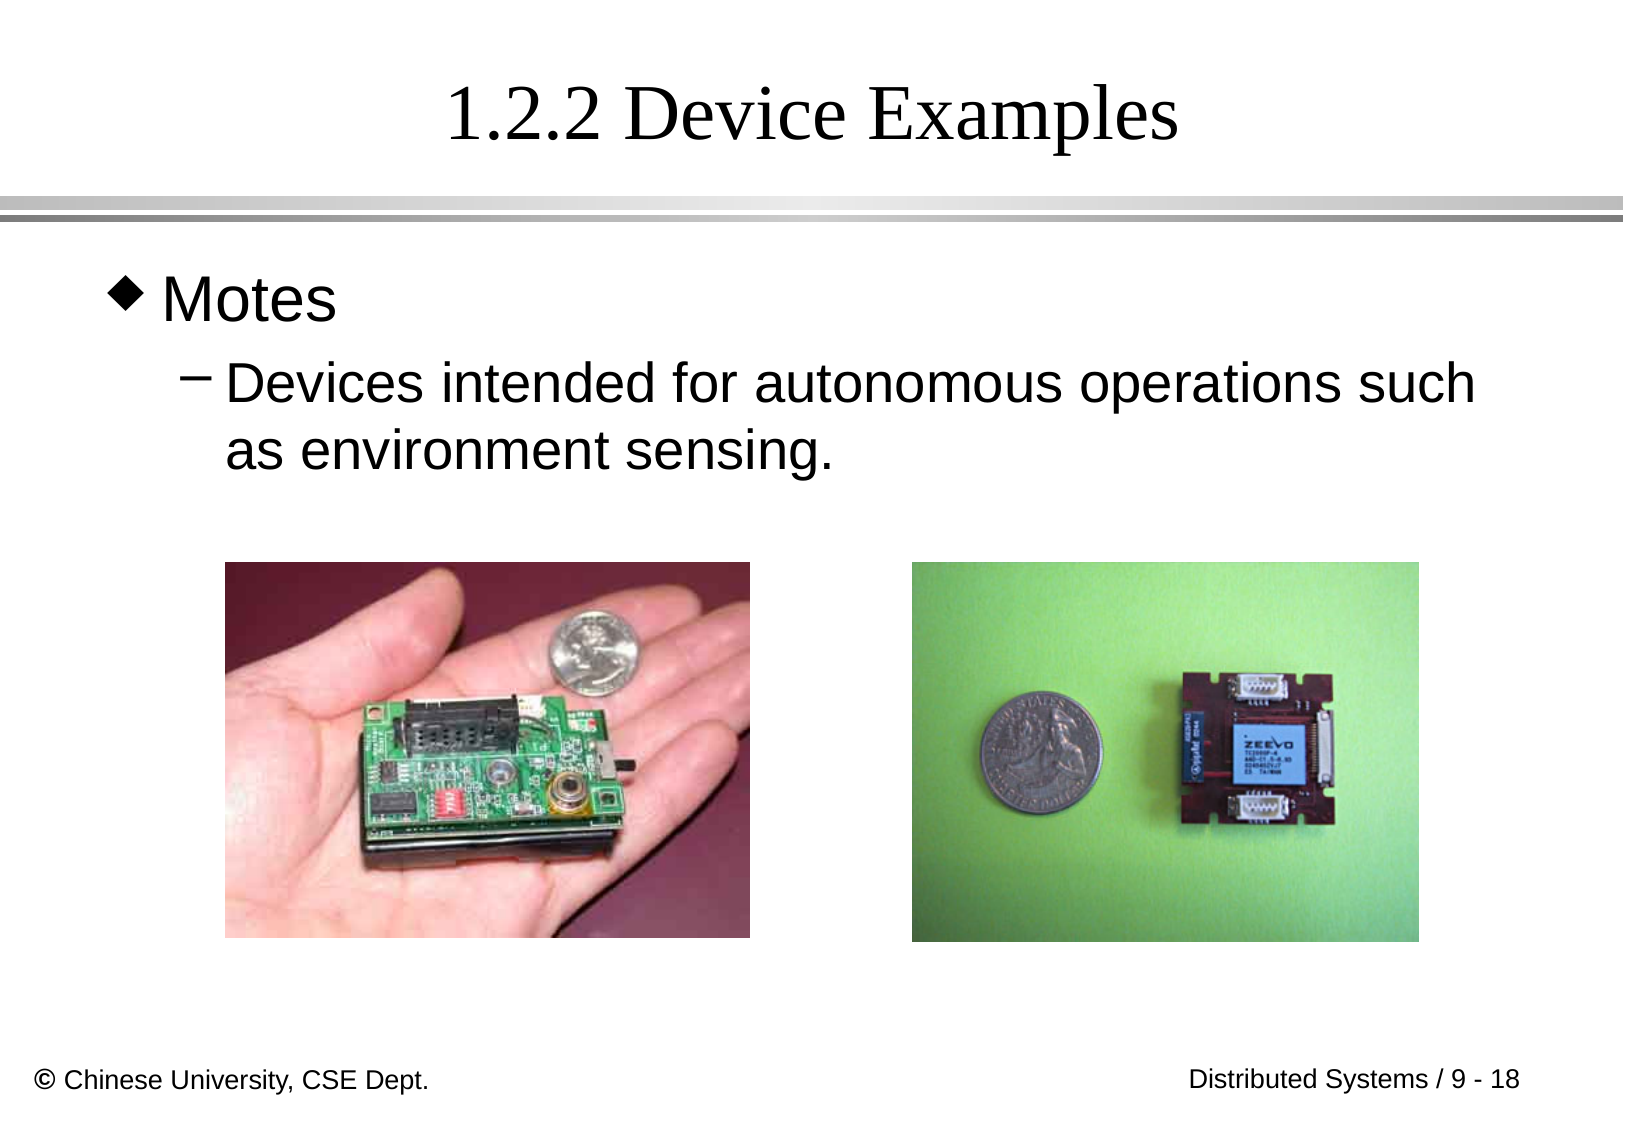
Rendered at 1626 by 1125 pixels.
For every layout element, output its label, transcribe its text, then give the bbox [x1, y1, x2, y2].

picture [912, 562, 1420, 942]
picture [224, 562, 751, 938]
title 1.2.2 Device Examples [49, 62, 1576, 163]
list Motes Devices intended for autonomous operations such as environment sensing. [92, 249, 1506, 1038]
